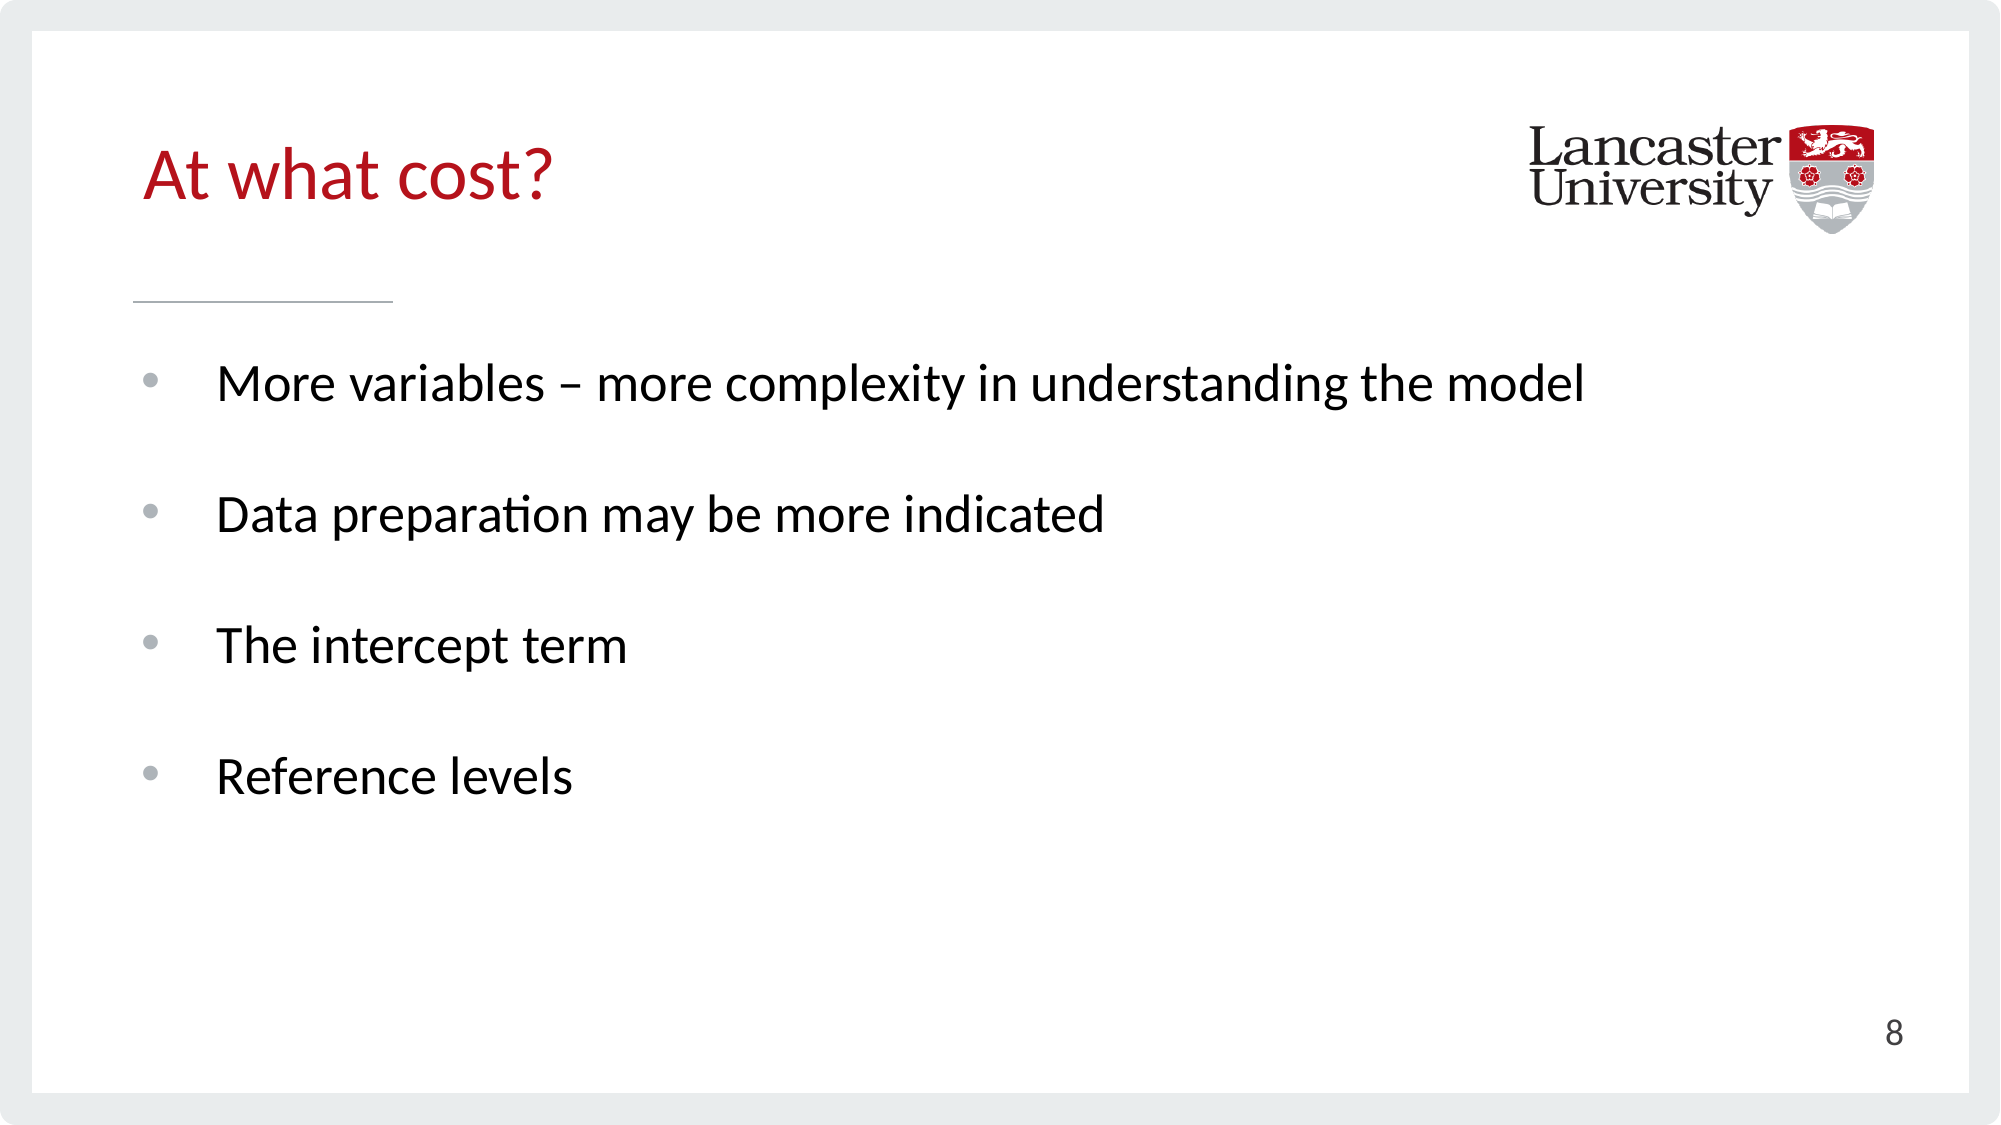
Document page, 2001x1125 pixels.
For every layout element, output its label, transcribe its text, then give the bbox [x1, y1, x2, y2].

slide_number 8 [1468, 1001, 1919, 1061]
title At what cost? [128, 78, 1448, 279]
list More variables – more complexity in understanding the model Data preparation may be more indicated The intercept term Reference levels [126, 307, 1888, 858]
